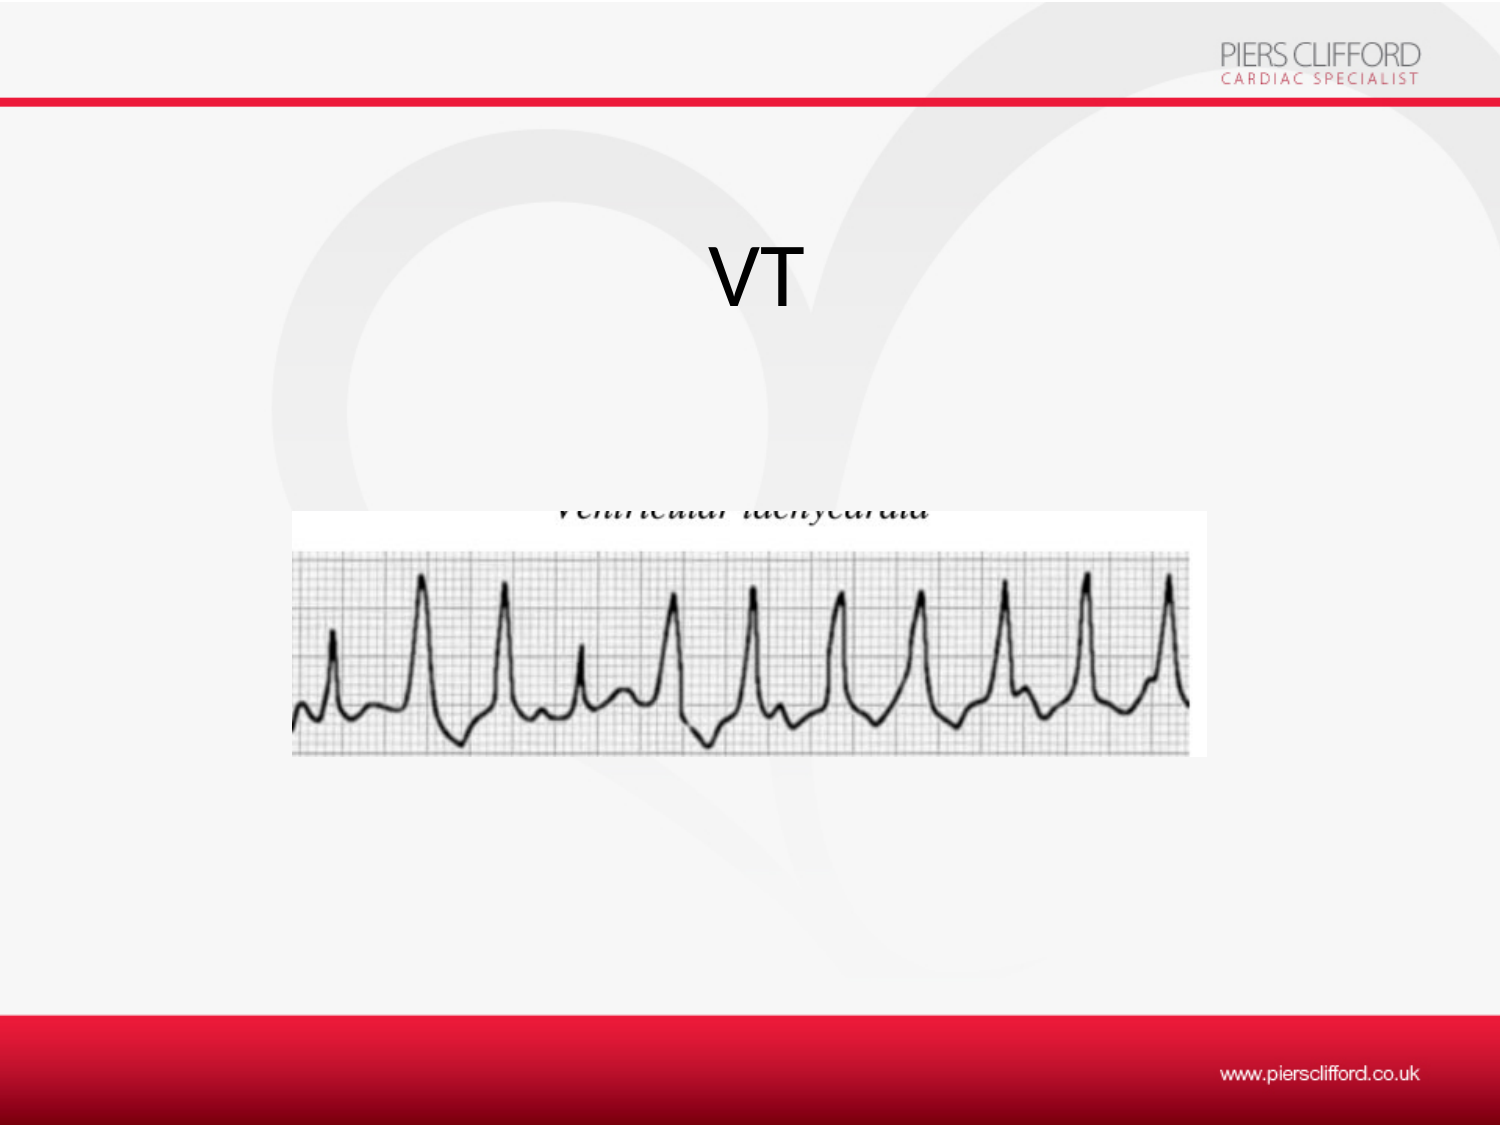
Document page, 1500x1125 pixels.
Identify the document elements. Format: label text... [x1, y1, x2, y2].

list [292, 510, 1208, 757]
picture [0, 2, 1500, 1125]
title VT [81, 175, 1433, 364]
